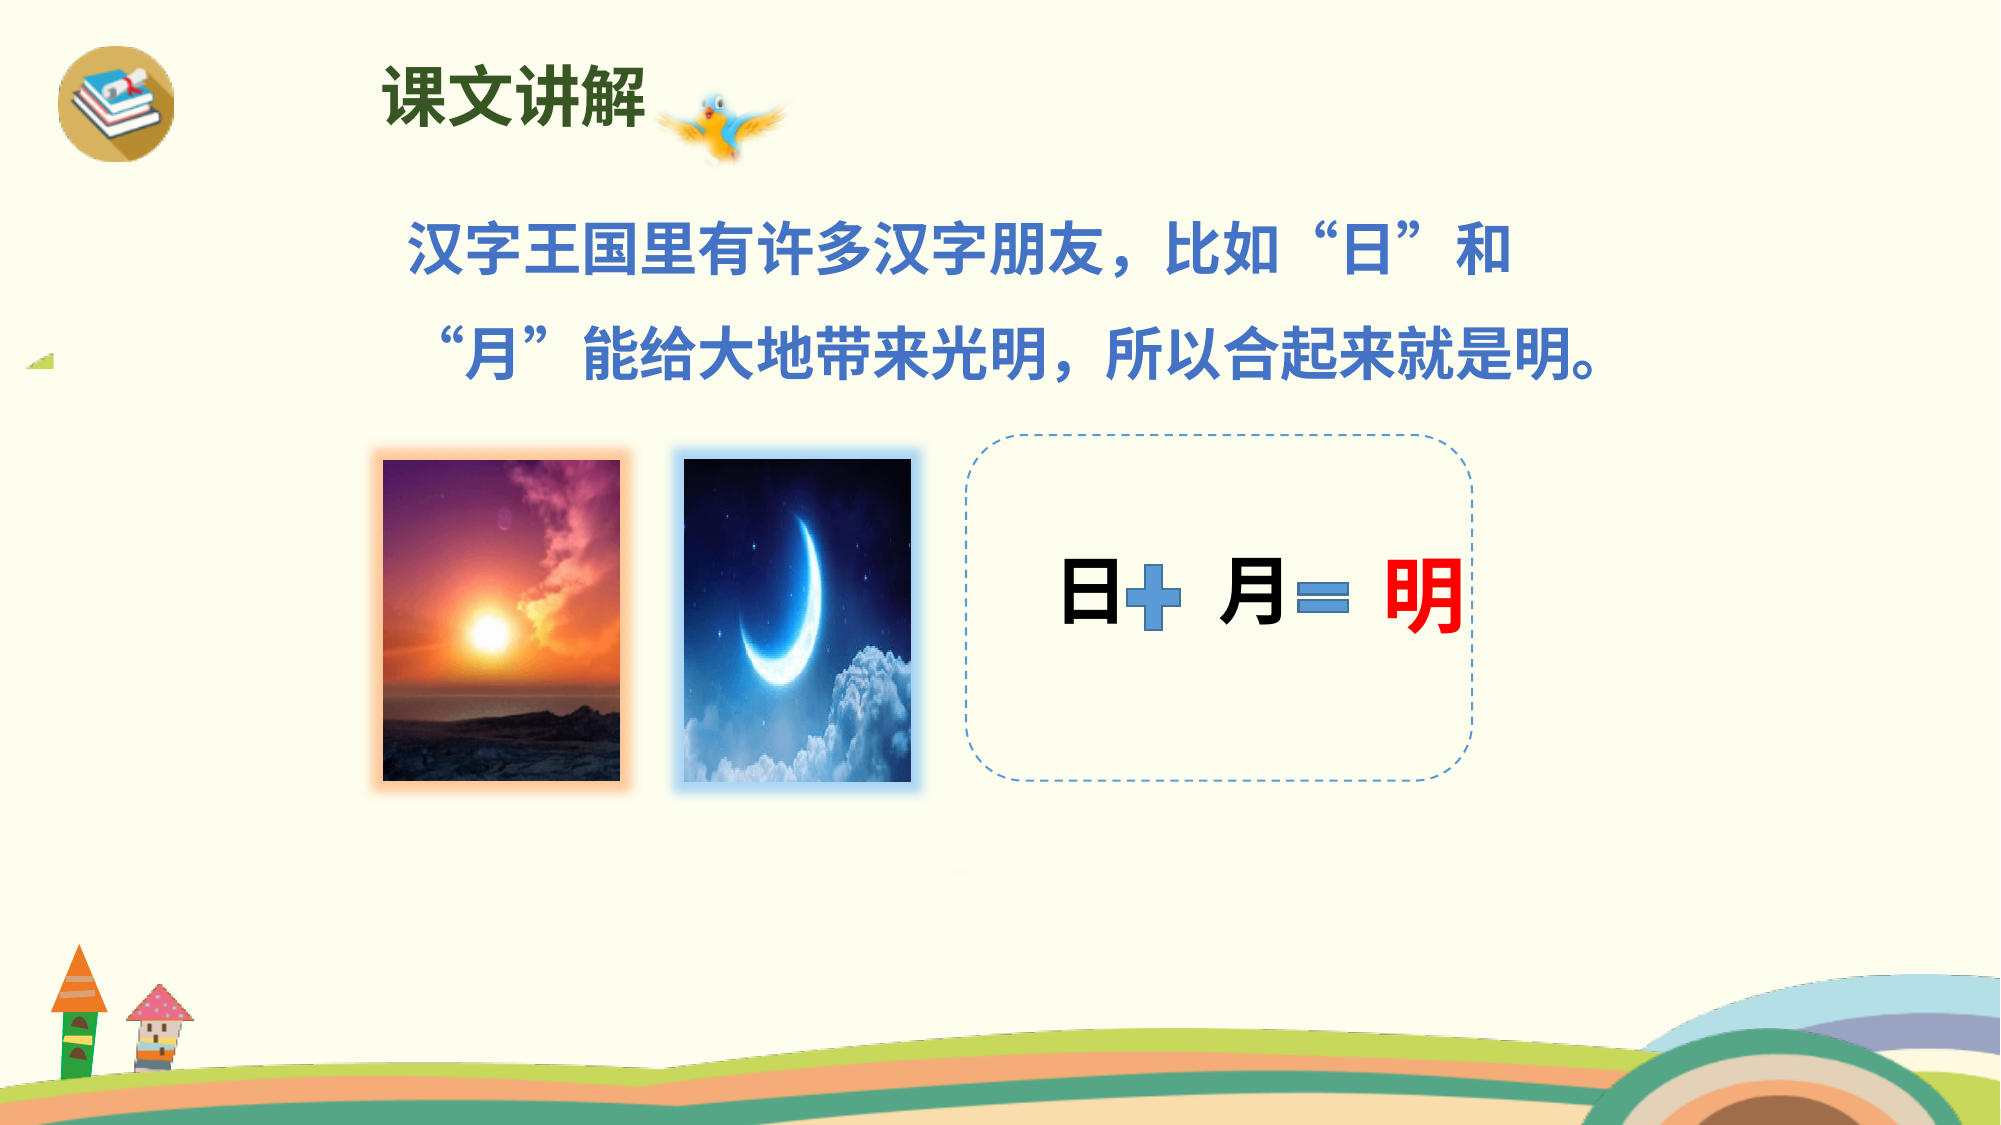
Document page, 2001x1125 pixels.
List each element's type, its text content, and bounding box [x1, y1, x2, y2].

text_box 明 [1367, 490, 1457, 651]
text_box 月 [1177, 535, 1309, 641]
text_box [964, 434, 1474, 782]
text_box 日 [1039, 535, 1118, 641]
text_box [1297, 582, 1349, 596]
picture [0, 0, 2001, 1125]
text_box [1126, 564, 1181, 631]
text_box 课文讲解 [365, 47, 663, 143]
text_box 汉字王国里有许多汉字朋友，比如“日”和“月”能给大地带来光明，所以合起来就是明。 [391, 169, 1621, 395]
text_box [1297, 599, 1349, 613]
